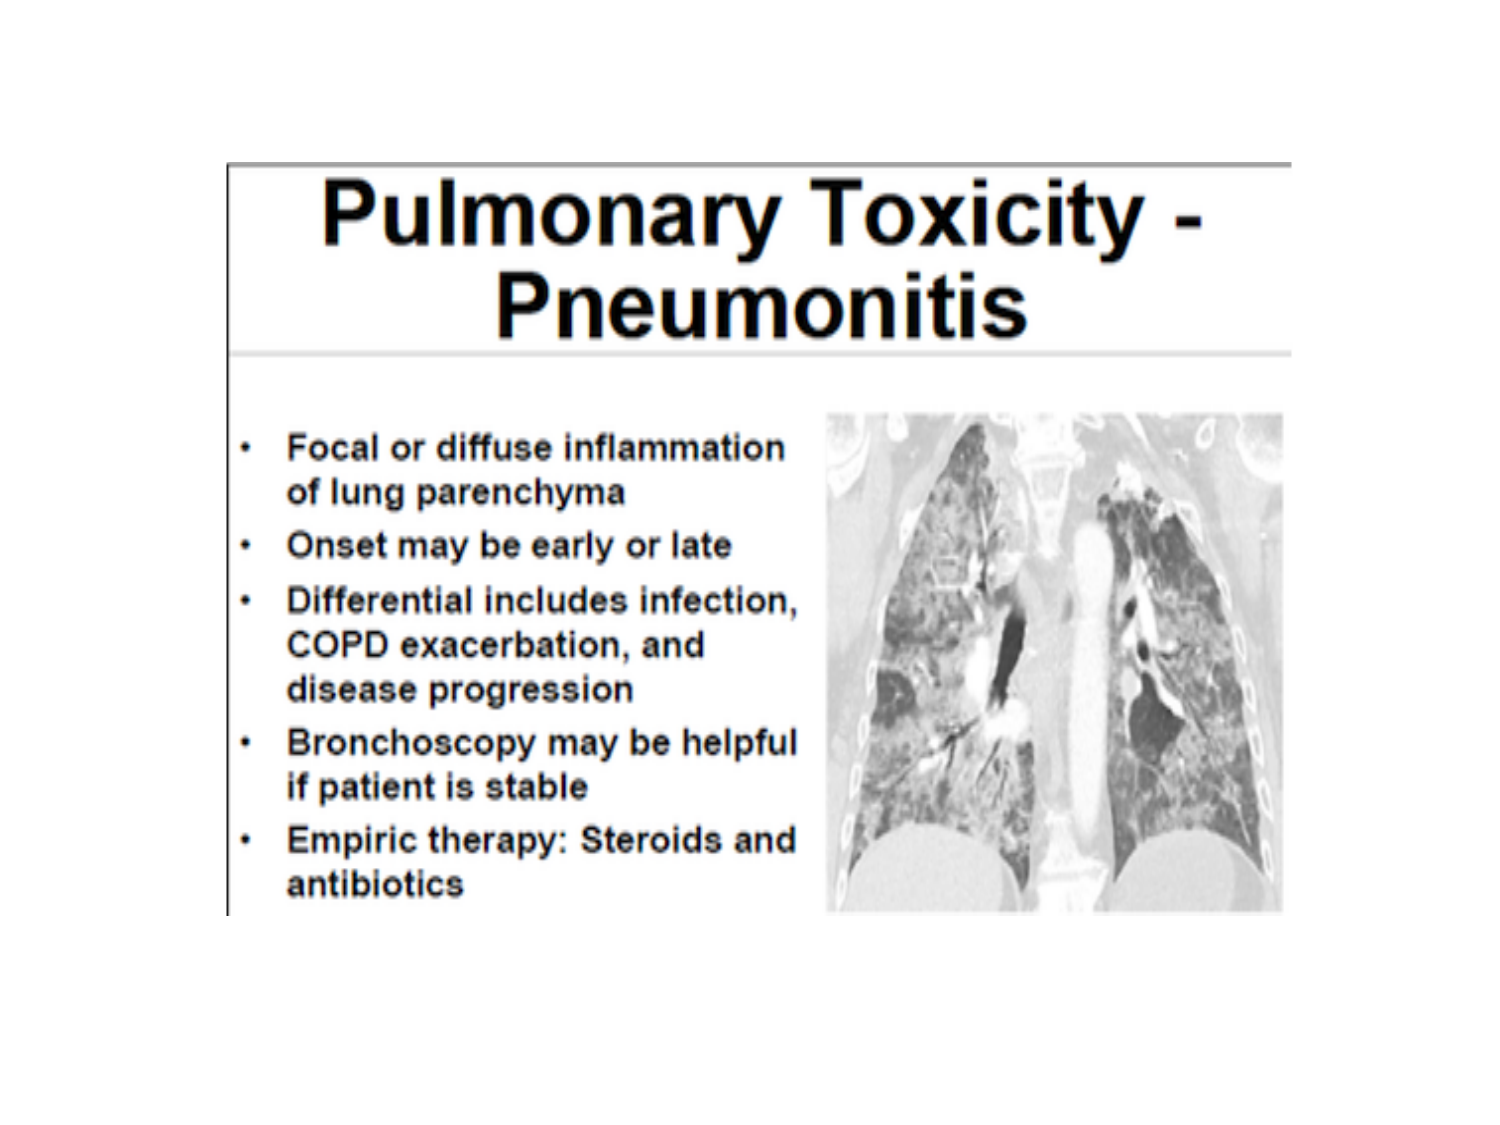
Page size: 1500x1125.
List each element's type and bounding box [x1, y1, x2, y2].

list [224, 162, 1294, 916]
